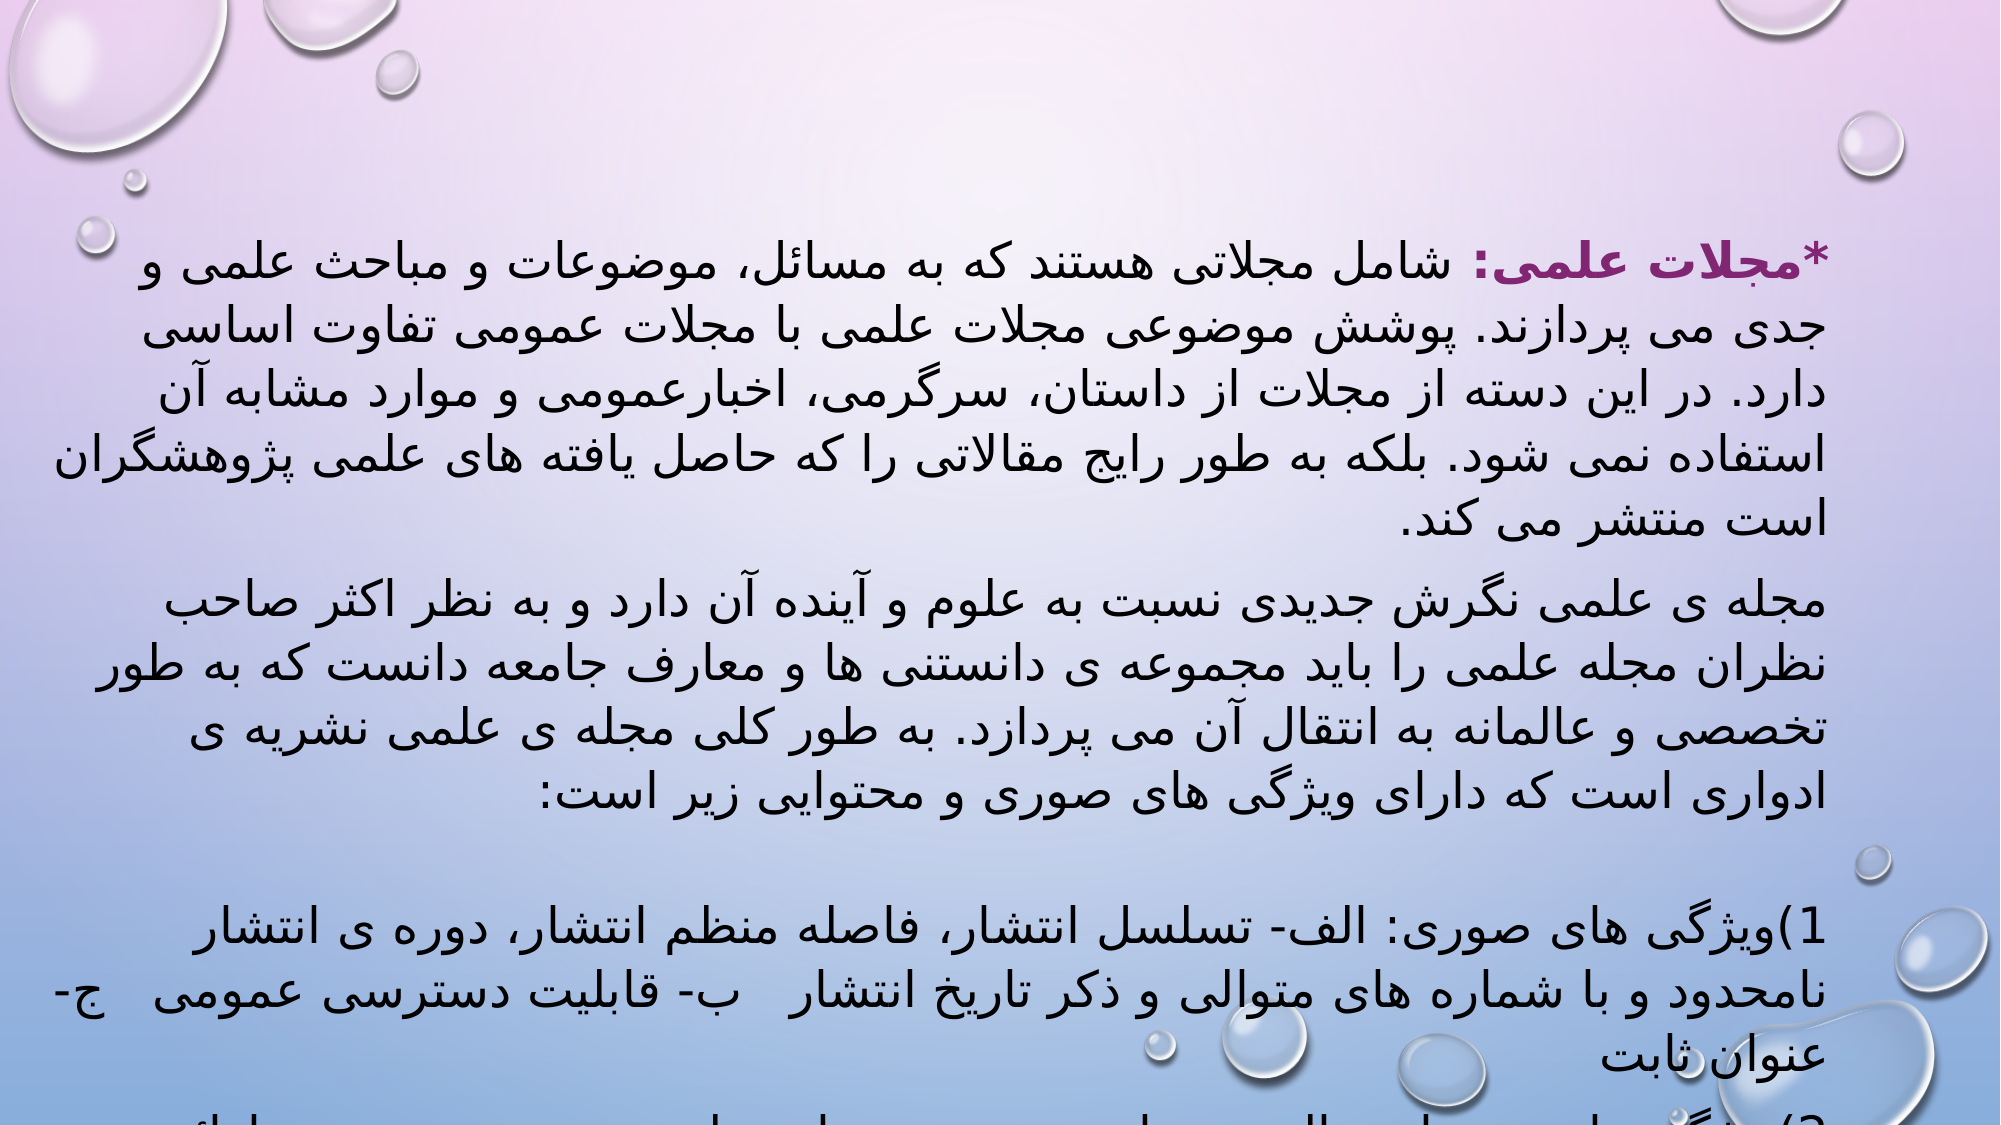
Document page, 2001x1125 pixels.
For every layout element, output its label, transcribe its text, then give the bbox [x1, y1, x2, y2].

text_box *مجلات علمی: شامل مجلاتی هستند که به مسائل، موضوعات و مباحث علمی و جدی می پردازند. پوشش موضوعی مجلات علمی با مجلات عمومی تفاوت اساسی دارد. در این دسته از مجلات از داستان، سرگرمی، اخبارعمومی و موارد مشابه آن استفاده نمی شود. بلکه به طور رایج مقالاتی را که حاصل یافته های علمی پژوهشگران است منتشر می کند. مجله ی علمی نگرش جدیدی نسبت به علوم و آینده آن دارد و به نظر اکثر صاحب نظران مجله علمی را باید مجموعه ی دانستنی ها و معارف جامعه دانست که به طور تخصصی و عالمانه به انتقال آن می پردازد. به طور کلی مجله ی علمی نشریه ی ادواری است که دارای ویژگی های صوری و محتوایی زیر است: 1)ویژگی های صوری: الف- تسلسل انتشار، فاصله منظم انتشار، دوره ی انتشار نامحدود و با شماره های متوالی و ذکر تاریخ انتشار ب- قابلیت دسترسی عمومی ج- عنوان ثابت 2)ویژگی های محتوایی: الف- پرداختن به موضوعات علمی و تخصصی ب- ارائه ی یافته های پژوهشی ج- انجام داوری یافته های پژوهشی مورد انتشار [33, 216, 1845, 1125]
picture [0, 0, 2000, 1125]
